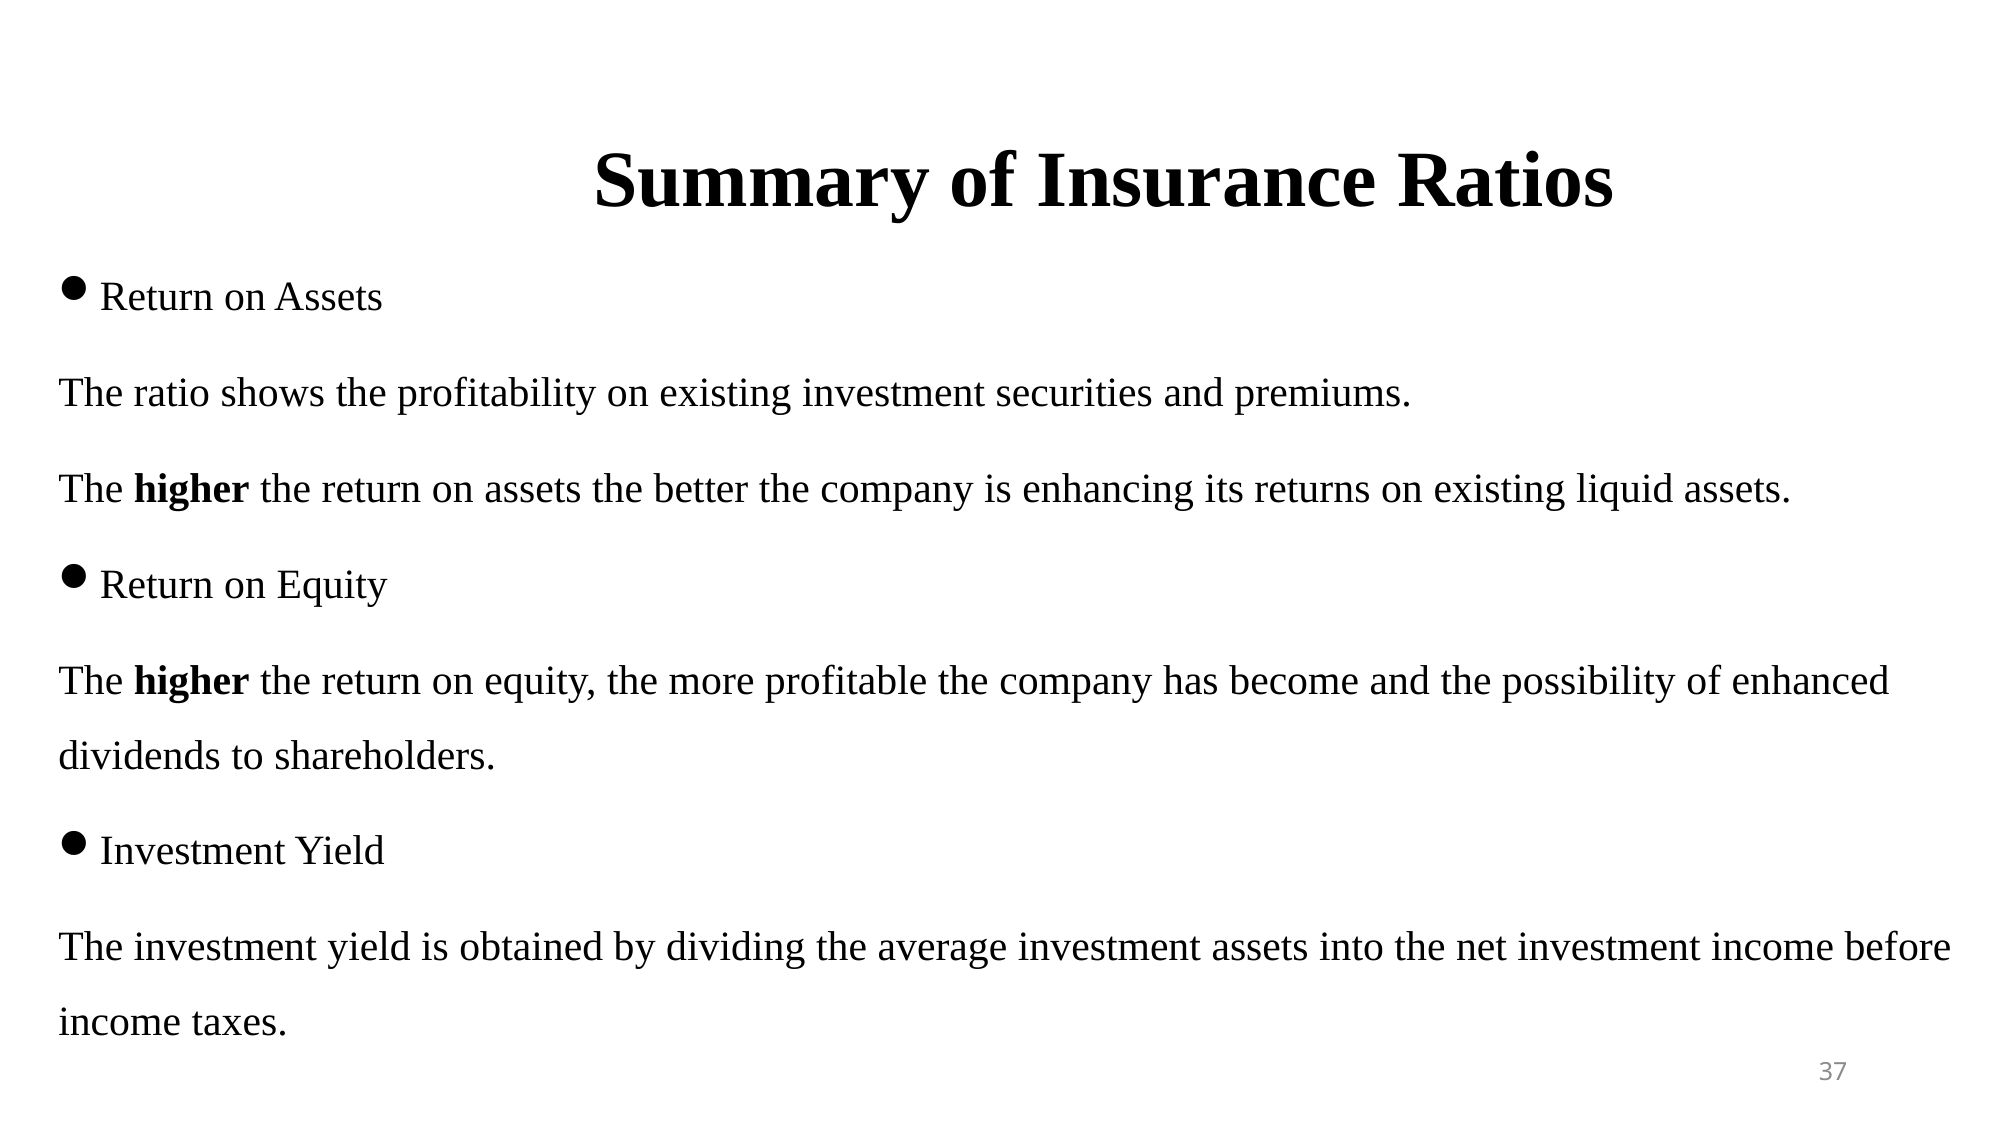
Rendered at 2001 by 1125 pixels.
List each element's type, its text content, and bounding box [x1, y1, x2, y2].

title Summary of Insurance Ratios [578, 96, 1734, 236]
slide_number 37 [1412, 1042, 1863, 1103]
list Return on Assets The ratio shows the profitability on existing investment securities and premiums. The higher the return on assets the better the company is enhancing its returns on existing liquid assets. Return on Equity The higher the return on equity, the more profitable the company has become and the possibility of enhanced dividends to shareholders. Investment Yield The investment yield is obtained by dividing the average investment assets into the net investment income before income taxes. [43, 236, 1979, 889]
